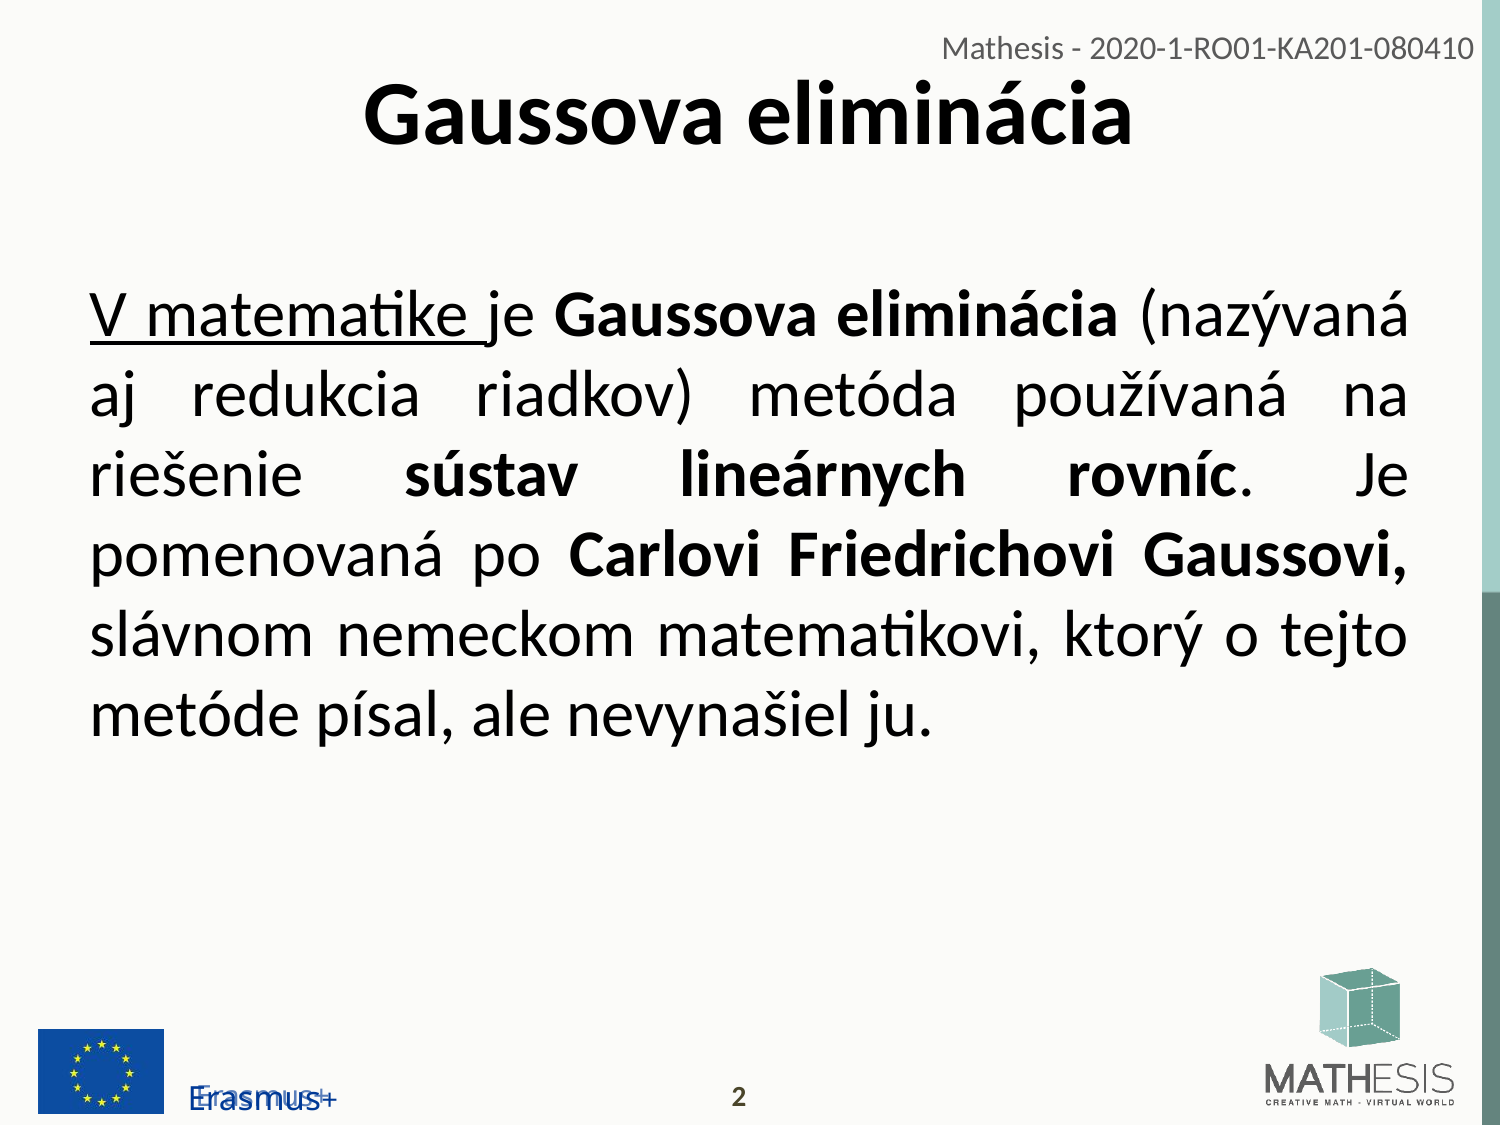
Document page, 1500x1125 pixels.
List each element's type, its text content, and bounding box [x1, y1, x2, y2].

picture [38, 1029, 164, 1114]
title Gaussova eliminácia [75, 45, 1425, 233]
list V matematike je Gaussova eliminácia (nazývaná aj redukcia riadkov) metóda používaná na riešenie sústav lineárnych rovníc. Je pomenovaná po Carlovi Friedrichovi Gaussovi, slávnom nemeckom matematikovi, ktorý o tejto metóde písal, ale nevynašiel ju. [75, 262, 1425, 1005]
